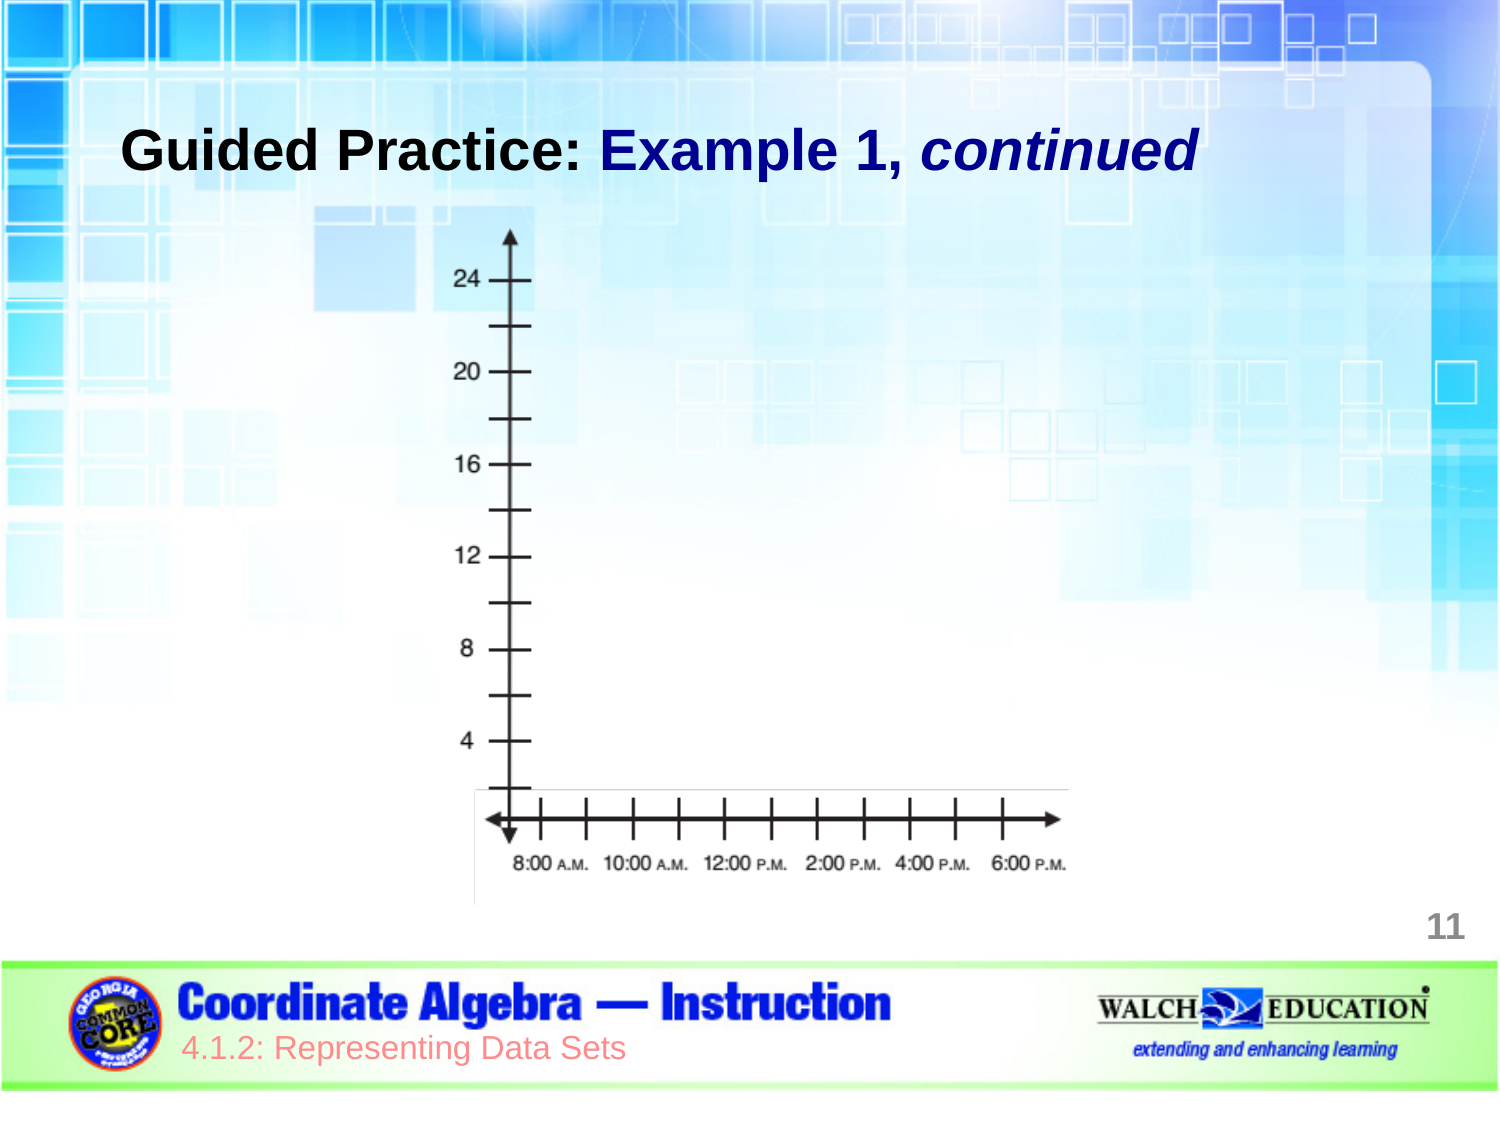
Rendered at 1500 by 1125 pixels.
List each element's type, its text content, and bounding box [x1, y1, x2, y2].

subtitle Guided Practice: Example 1, continued [105, 105, 1394, 925]
footer 4.1.2: Representing Data Sets [166, 1024, 1080, 1069]
slide_number 11 [1361, 901, 1481, 949]
picture [1, 0, 1500, 1091]
